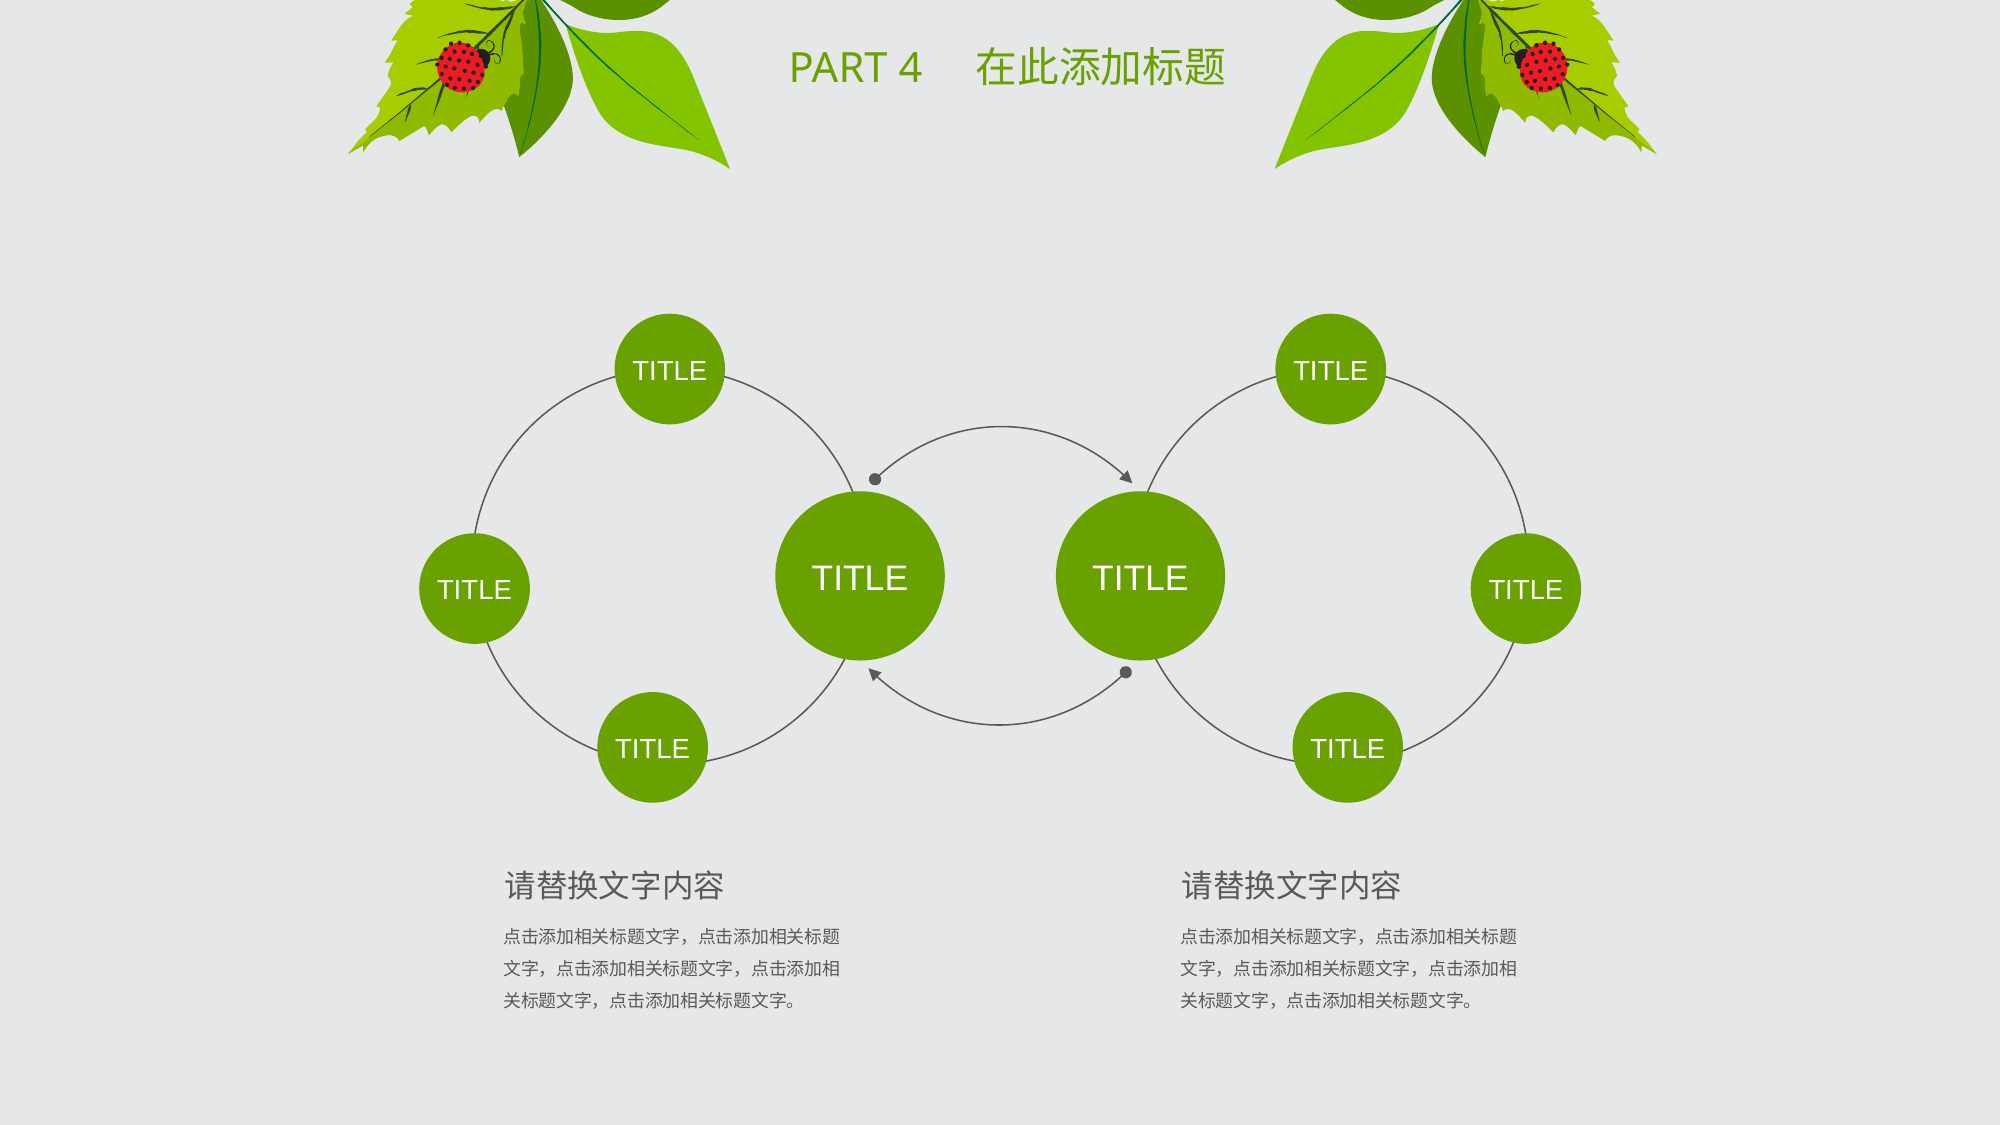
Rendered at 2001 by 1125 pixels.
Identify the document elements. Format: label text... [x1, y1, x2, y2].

text_box TITLE [1275, 313, 1387, 425]
text_box 请替换文字内容 [489, 858, 741, 912]
text_box TITLE [1292, 692, 1404, 803]
text_box TITLE [597, 692, 709, 803]
text_box 点击添加相关标题文字，点击添加相关标题文字，点击添加相关标题文字，点击添加相关标题文字，点击添加相关标题文字。 [488, 907, 856, 1019]
text_box TITLE [775, 491, 945, 661]
text_box TITLE [419, 533, 530, 644]
text_box 请替换文字内容 [1167, 858, 1418, 912]
text_box TITLE [1470, 533, 1582, 644]
text_box [475, 376, 853, 761]
text_box 点击添加相关标题文字，点击添加相关标题文字，点击添加相关标题文字，点击添加相关标题文字，点击添加相关标题文字。 [1165, 907, 1533, 1019]
text_box TITLE [614, 313, 726, 425]
text_box [868, 541, 1132, 726]
text_box [1148, 376, 1526, 762]
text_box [364, 0, 1641, 176]
text_box [869, 426, 1133, 578]
text_box TITLE [1055, 491, 1226, 661]
